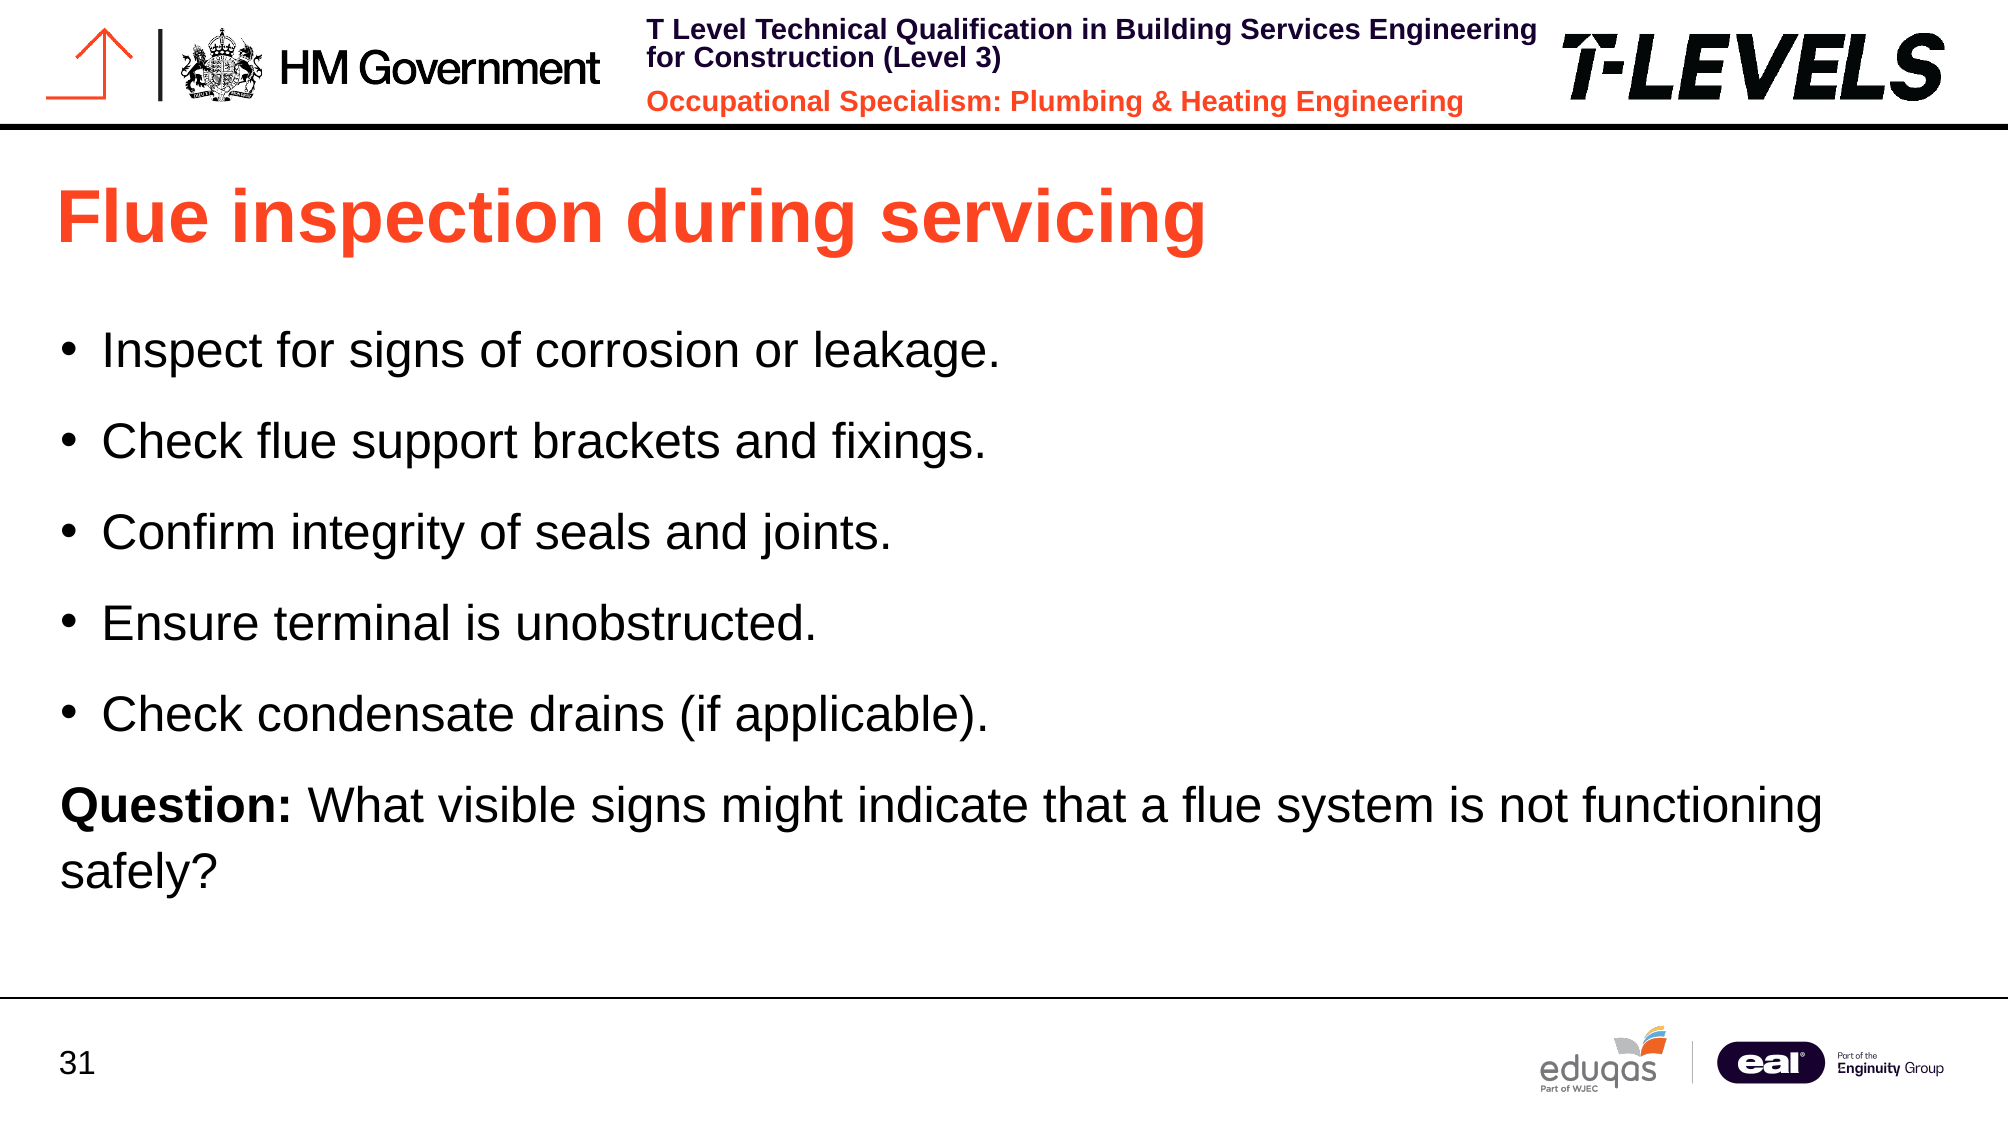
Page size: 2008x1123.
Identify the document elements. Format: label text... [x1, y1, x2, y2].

title Flue inspection during servicing [41, 111, 1949, 314]
picture [1543, 25, 1964, 108]
picture [1535, 1021, 1949, 1097]
picture [41, 27, 139, 100]
picture [158, 28, 600, 102]
list Inspect for signs of corrosion or leakage. Check flue support brackets and fixings. Confirm integrity of seals and joints. Ensure terminal is unobstructed. Check condensate drains (if applicable). Question: What visible signs might indicate that a flue system is not functioning safely? [60, 311, 1949, 975]
